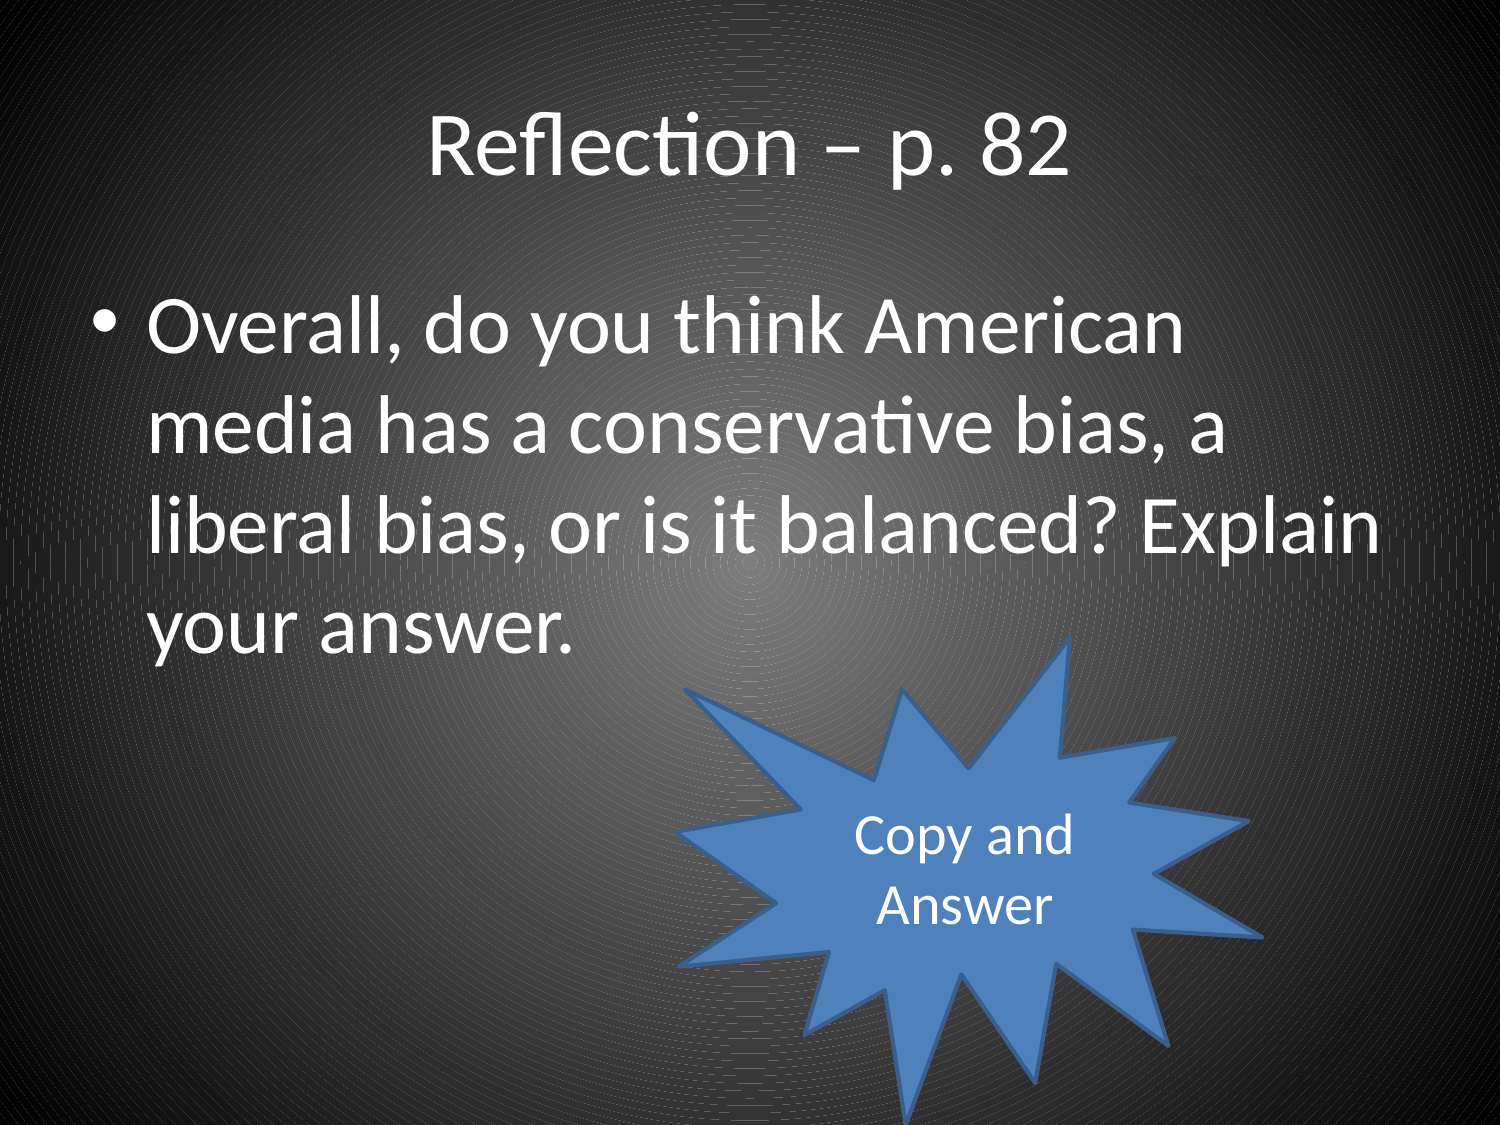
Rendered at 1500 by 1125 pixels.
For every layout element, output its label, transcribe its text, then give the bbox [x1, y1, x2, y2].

text_box Copy and Answer [672, 635, 1265, 1125]
list Overall, do you think American media has a conservative bias, a liberal bias, or is it balanced? Explain your answer. [75, 262, 1425, 1005]
title Reflection – p. 82 [75, 45, 1425, 233]
